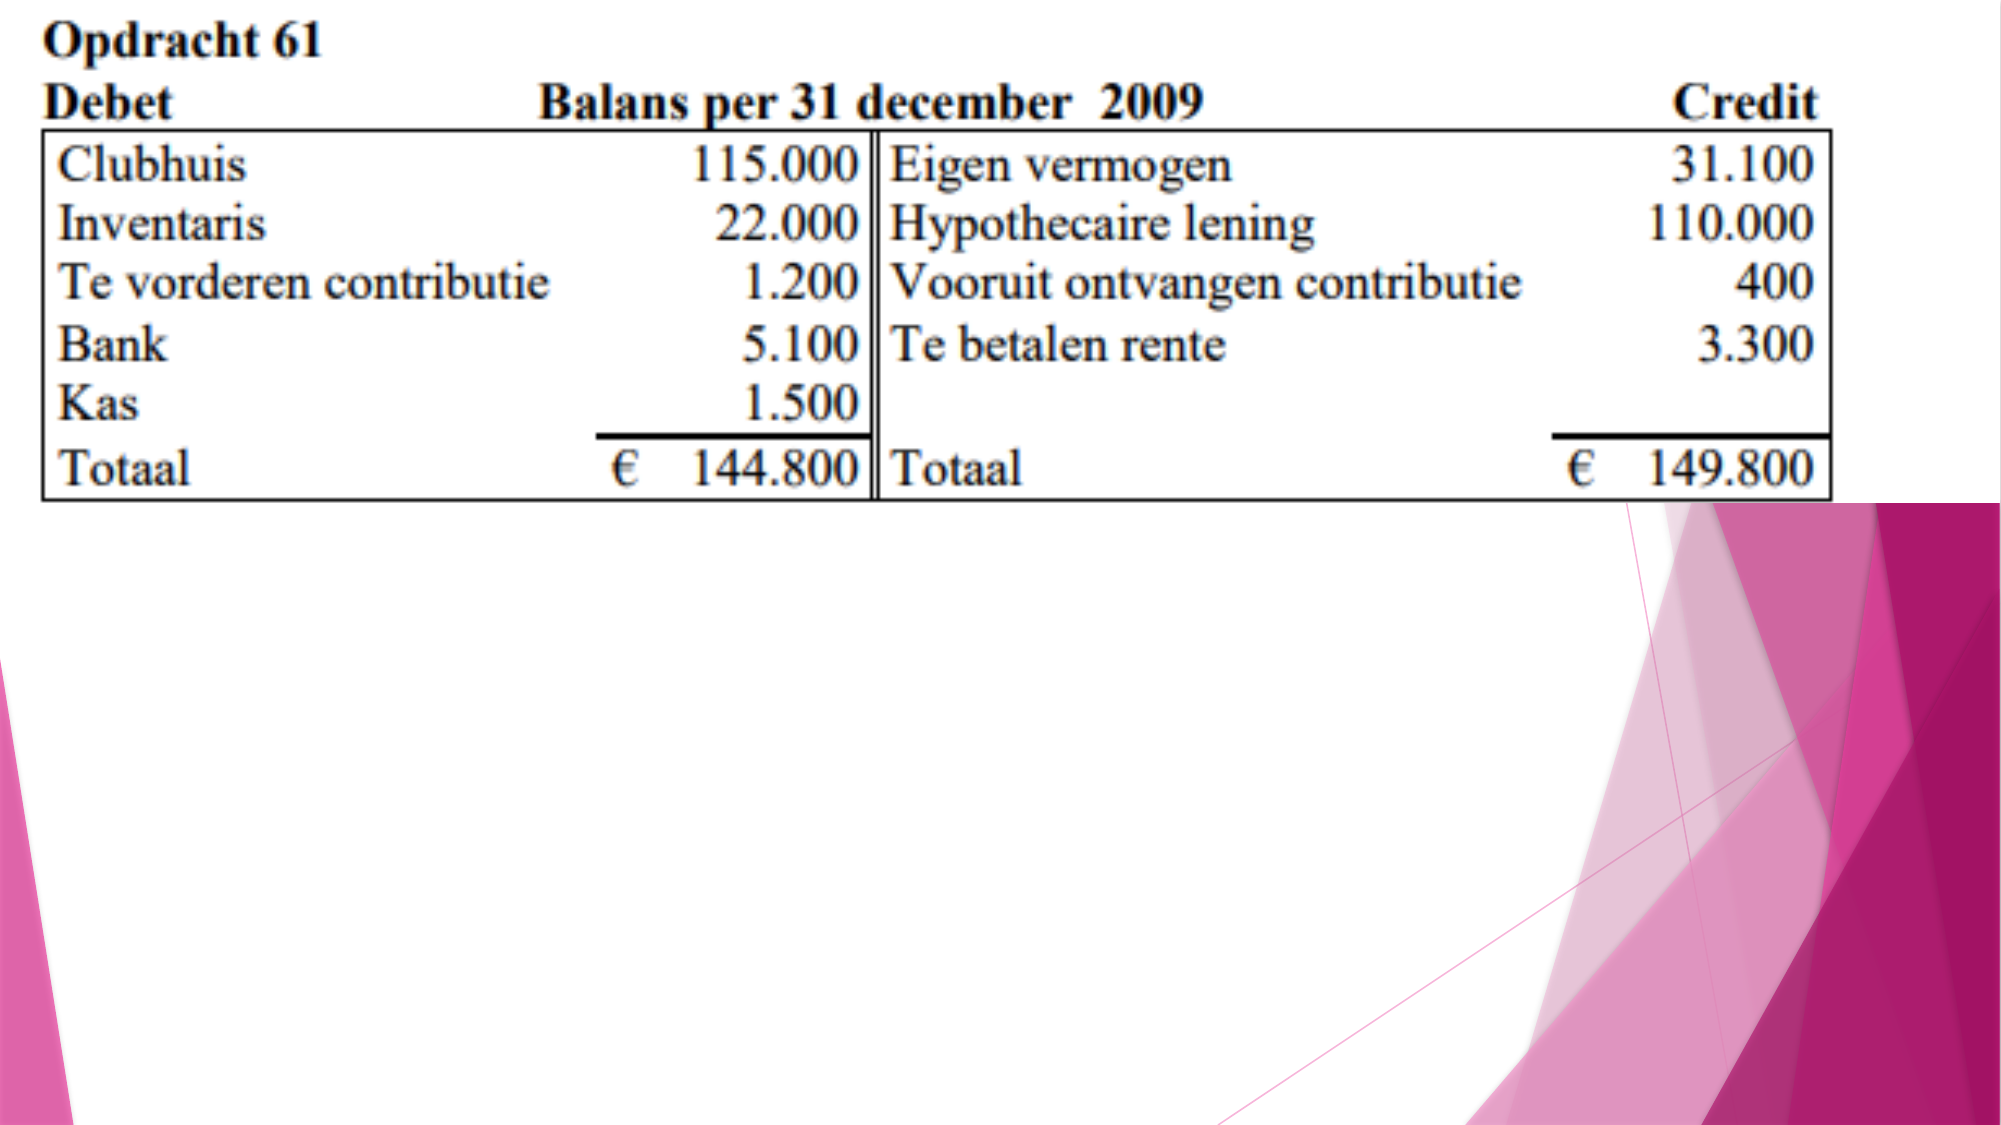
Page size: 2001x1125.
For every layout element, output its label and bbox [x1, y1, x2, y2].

picture [0, 0, 2000, 503]
